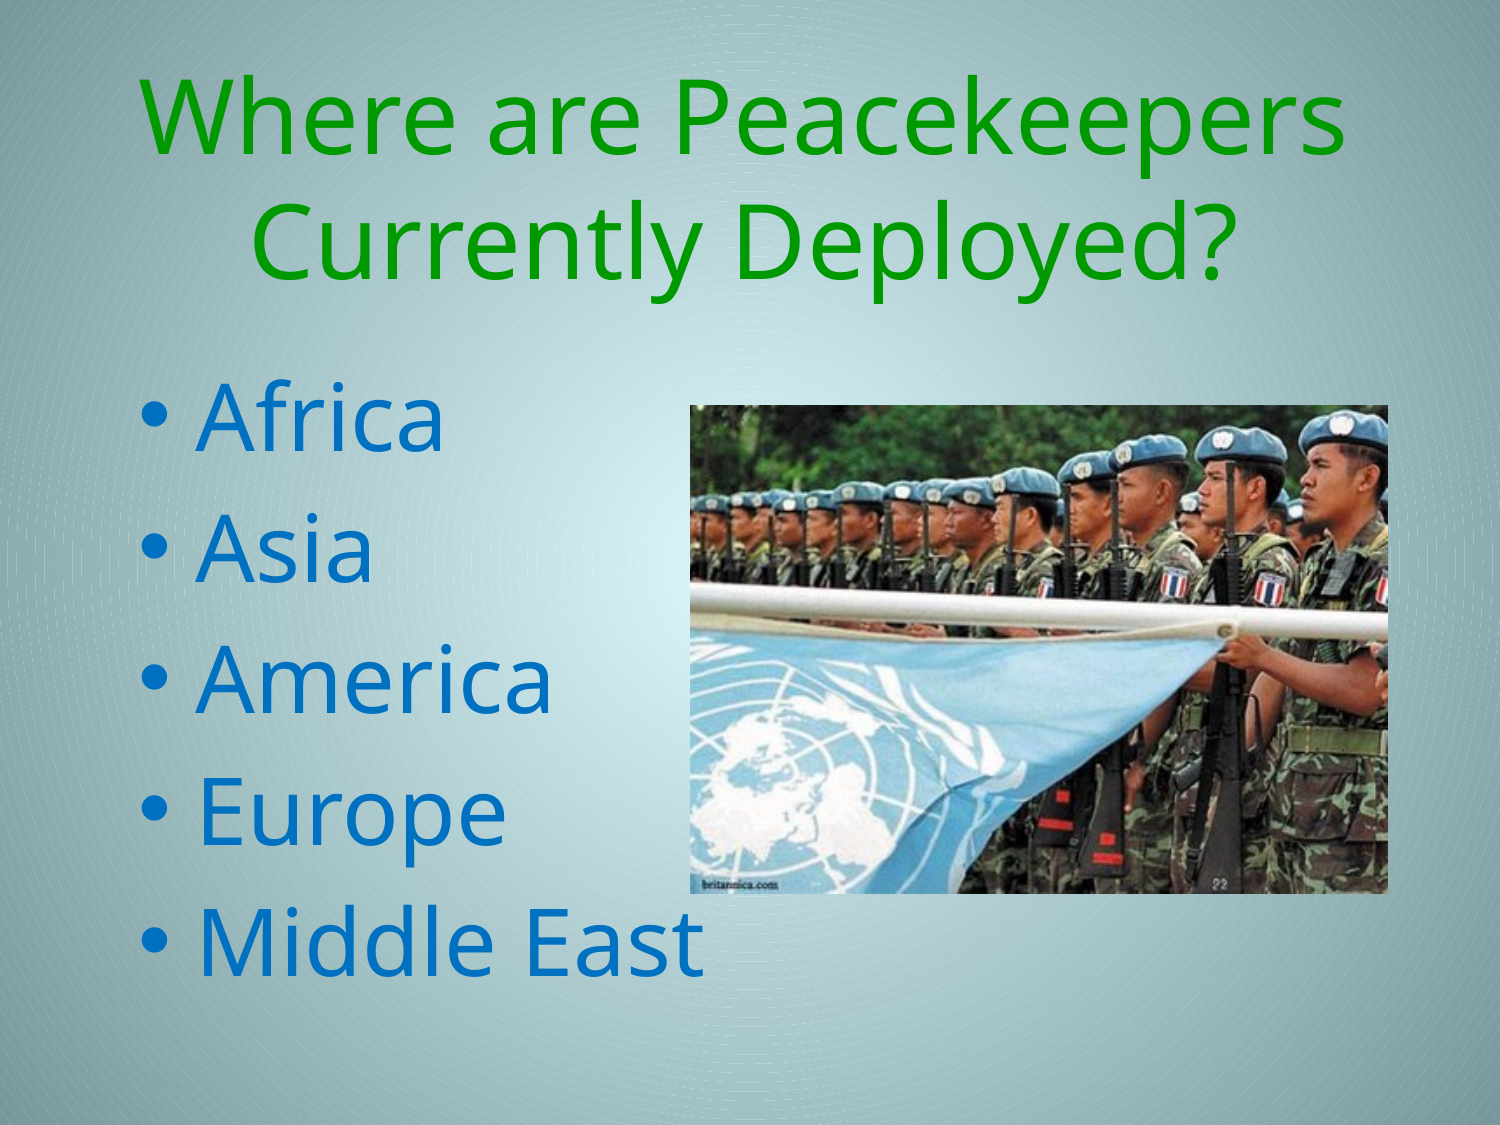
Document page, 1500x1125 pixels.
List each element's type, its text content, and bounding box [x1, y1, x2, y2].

picture [690, 405, 1389, 894]
text_box Where are Peacekeepers Currently Deployed? [53, 42, 1436, 308]
list Africa Asia America Europe Middle East [123, 349, 1474, 1093]
